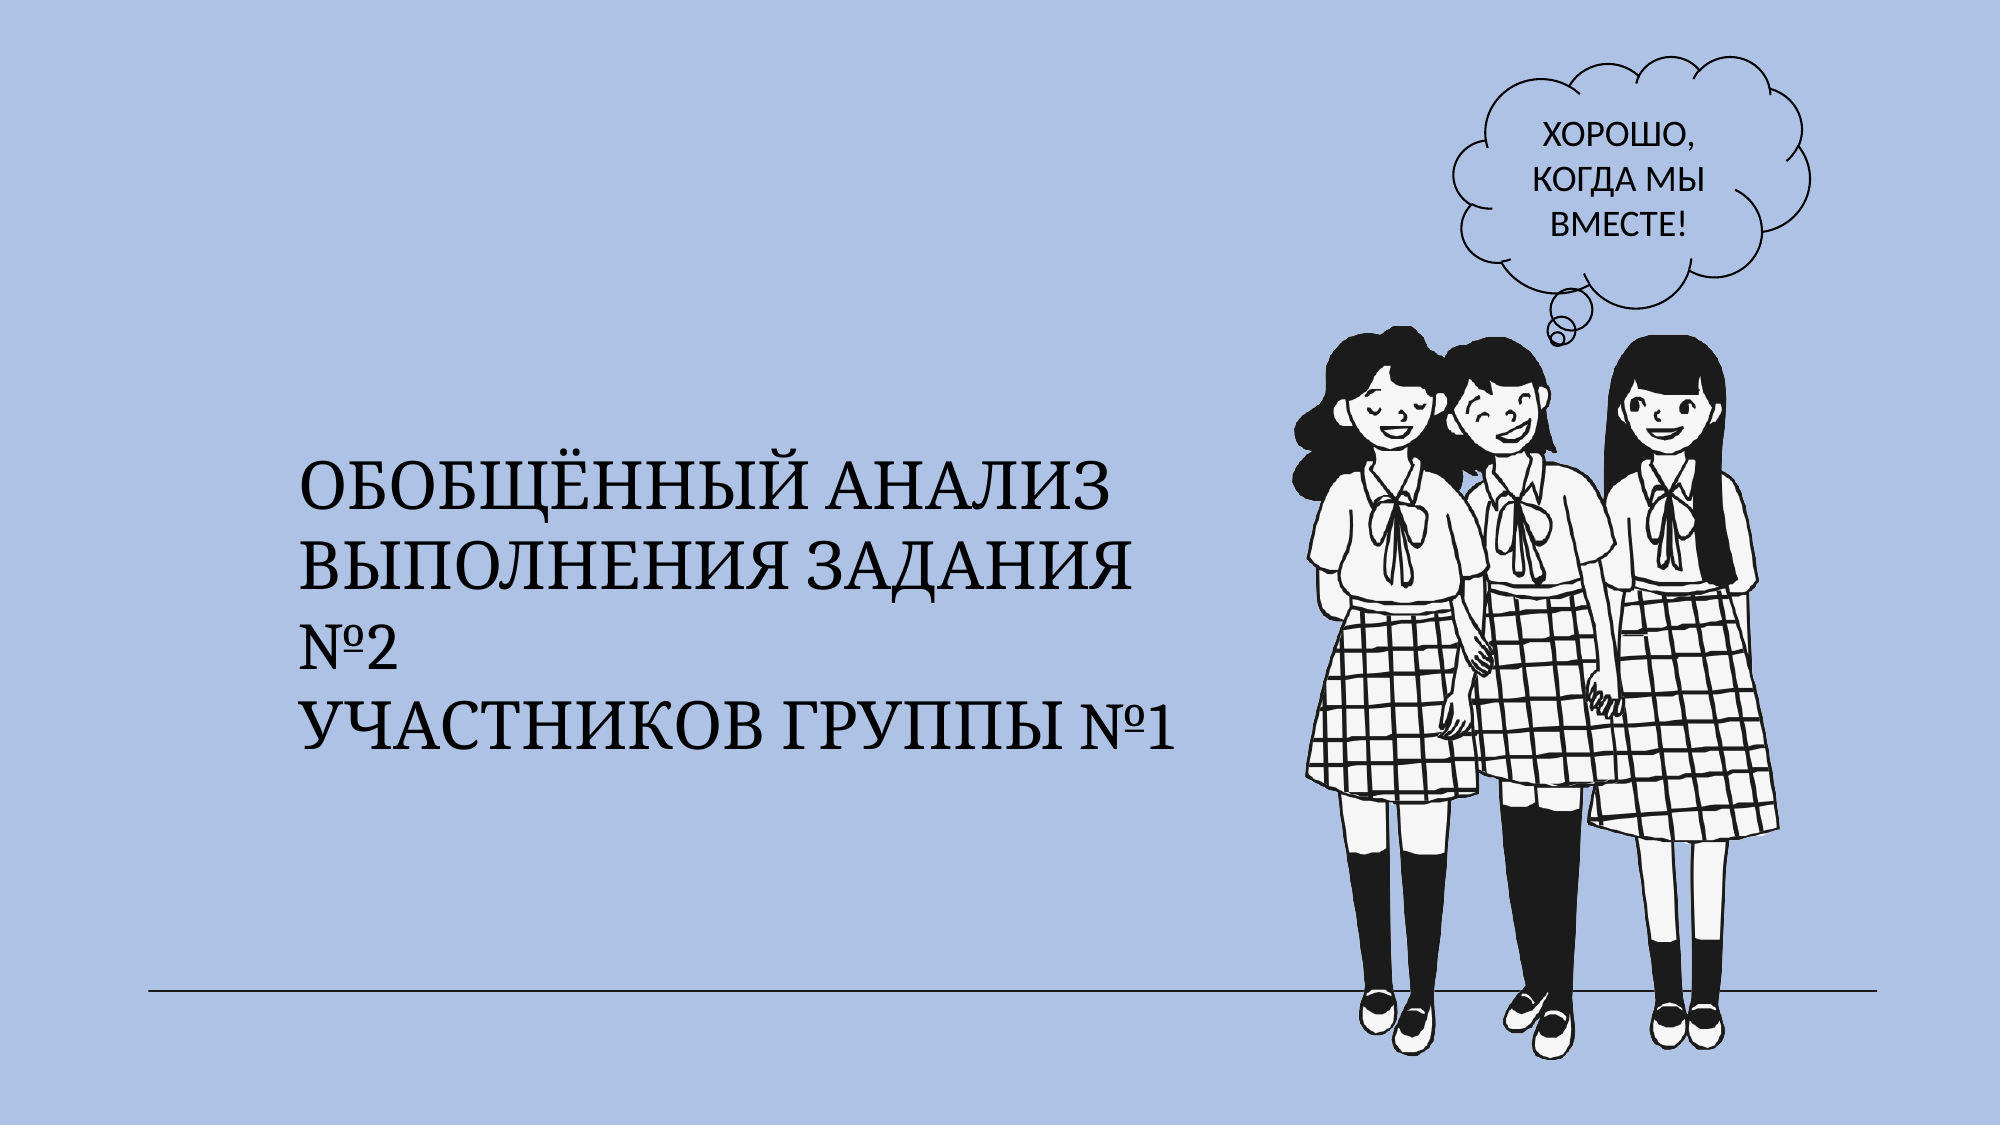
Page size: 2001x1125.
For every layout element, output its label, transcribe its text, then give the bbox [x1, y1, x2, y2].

text_box ХОРОШО, КОГДА МЫ ВМЕСТЕ! [1452, 55, 1812, 326]
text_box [148, 326, 1878, 1060]
